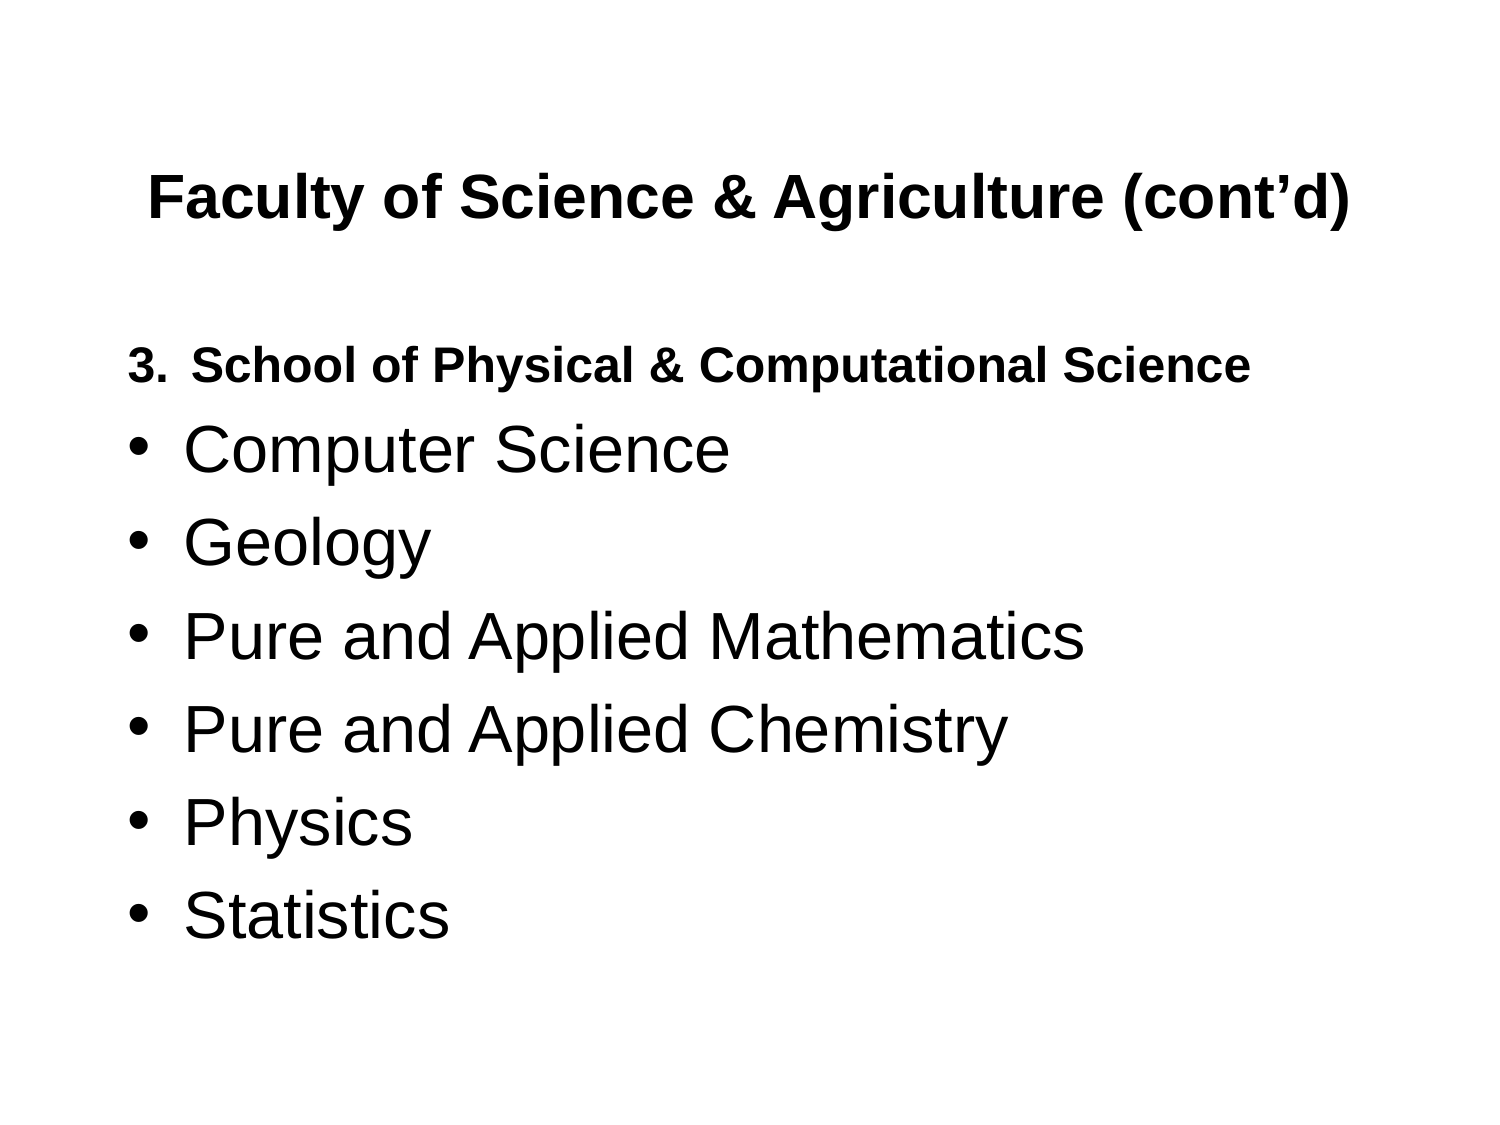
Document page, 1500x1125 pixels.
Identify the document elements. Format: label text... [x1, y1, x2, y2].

list School of Physical & Computational Science Computer Science Geology Pure and Applied Mathematics Pure and Applied Chemistry Physics Statistics [112, 324, 1388, 1001]
title Faculty of Science & Agriculture (cont’d) [112, 99, 1388, 288]
